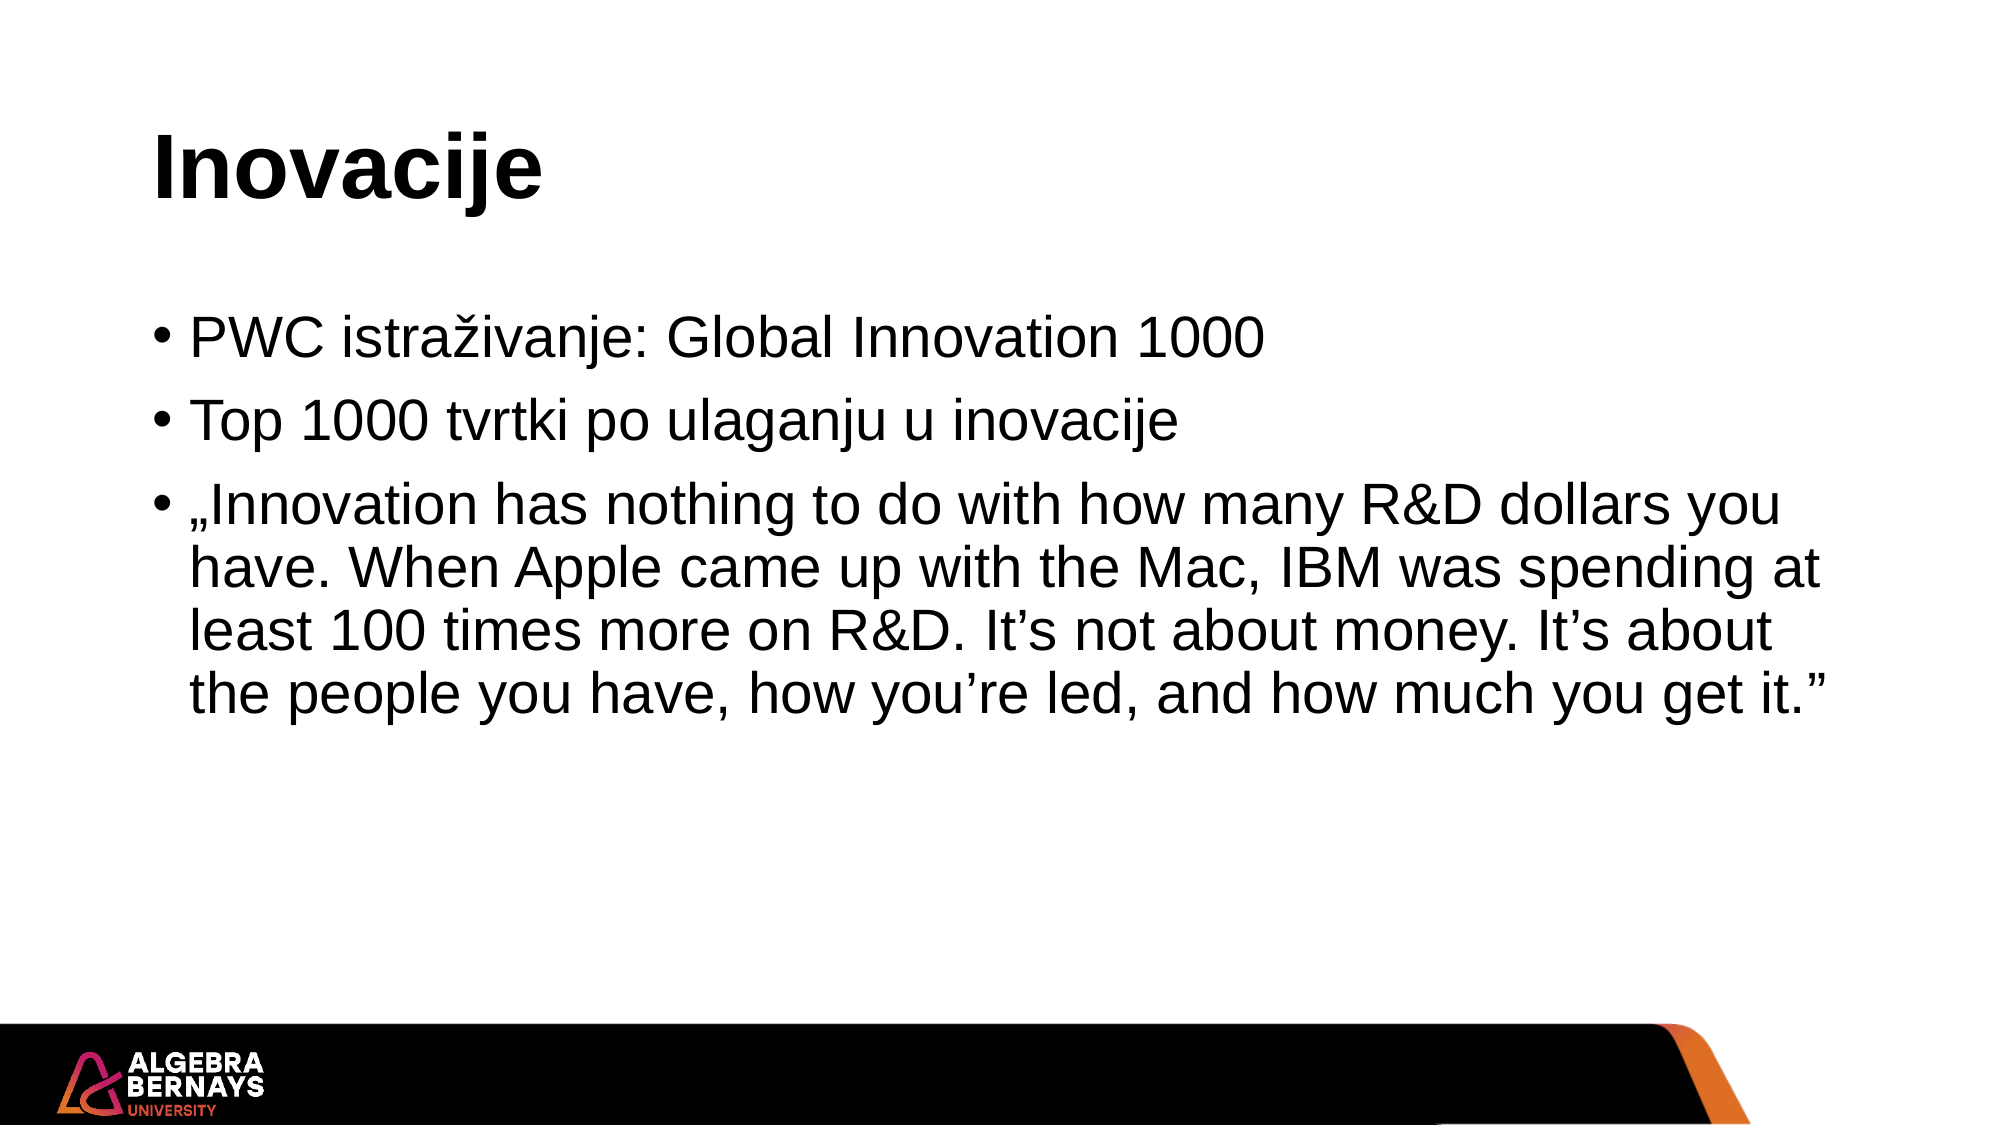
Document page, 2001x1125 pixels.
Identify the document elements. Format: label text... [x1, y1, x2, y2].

title Inovacije [137, 59, 1863, 278]
list PWC istraživanje: Global Innovation 1000 Top 1000 tvrtki po ulaganju u inovacije „Innovation has nothing to do with how many R&D dollars you have. When Apple came up with the Mac, IBM was spending at least 100 times more on R&D. It’s not about money. It’s about the people you have, how you’re led, and how much you get it.” [137, 299, 1863, 1014]
picture [0, 1023, 1958, 1125]
